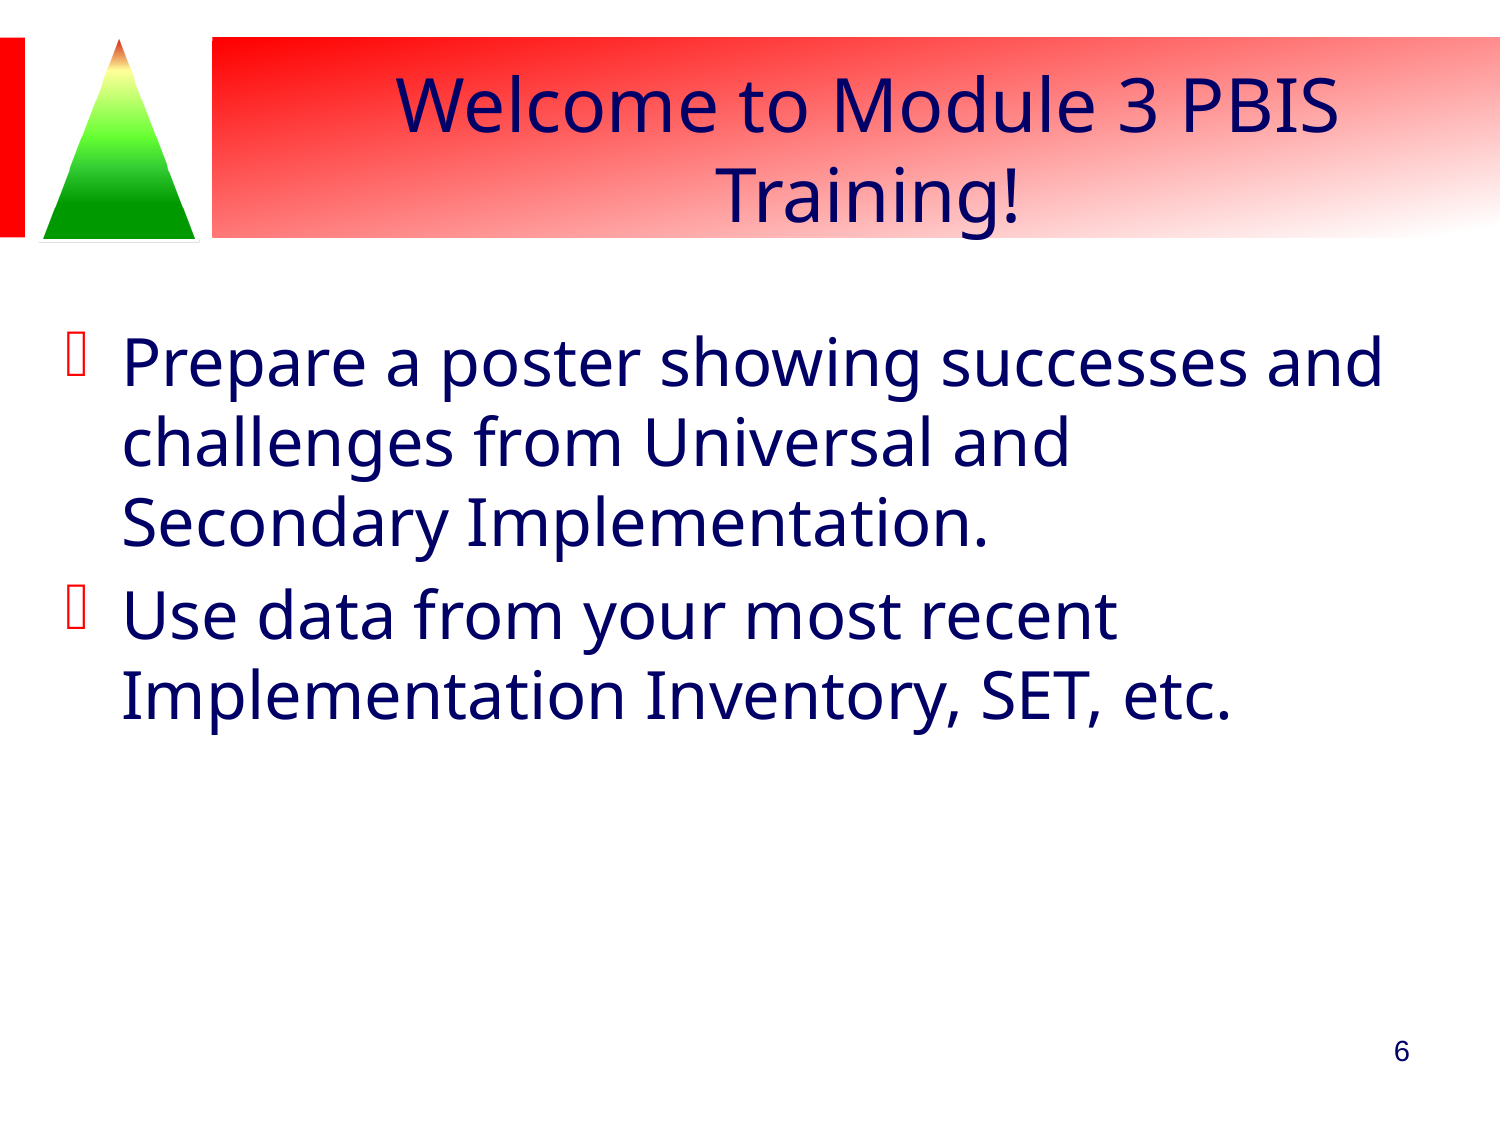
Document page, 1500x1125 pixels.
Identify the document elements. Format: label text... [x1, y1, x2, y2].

slide_number 6 [1074, 1024, 1426, 1103]
picture [37, 30, 200, 243]
list Prepare a poster showing successes and challenges from Universal and Secondary Implementation. Use data from your most recent Implementation Inventory, SET, etc. [49, 312, 1426, 1006]
title Welcome to Module 3 PBIS Training! [237, 44, 1500, 251]
